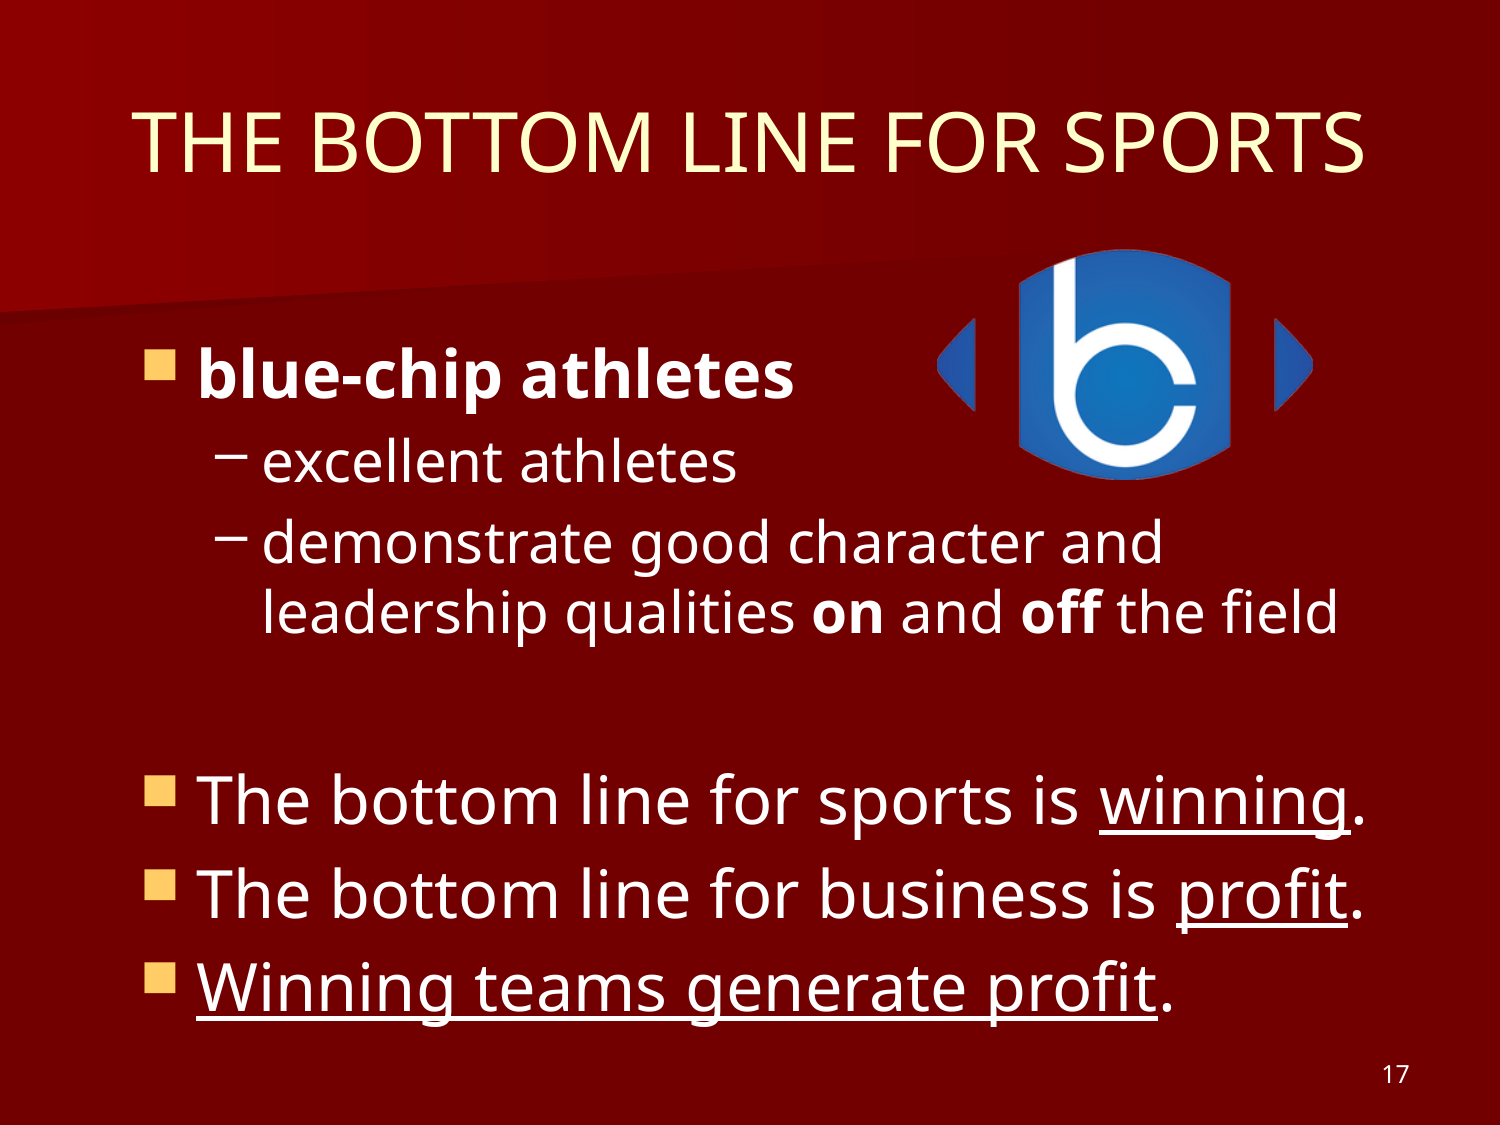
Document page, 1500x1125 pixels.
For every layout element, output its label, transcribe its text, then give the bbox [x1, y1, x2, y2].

picture [937, 224, 1313, 480]
title THE BOTTOM LINE FOR SPORTS [74, 44, 1426, 233]
list blue-chip athletes excellent athletes demonstrate good character and leadership qualities on and off the field The bottom line for sports is winning. The bottom line for business is profit. Winning teams generate profit. [124, 324, 1426, 1051]
slide_number 17 [1074, 1051, 1426, 1101]
